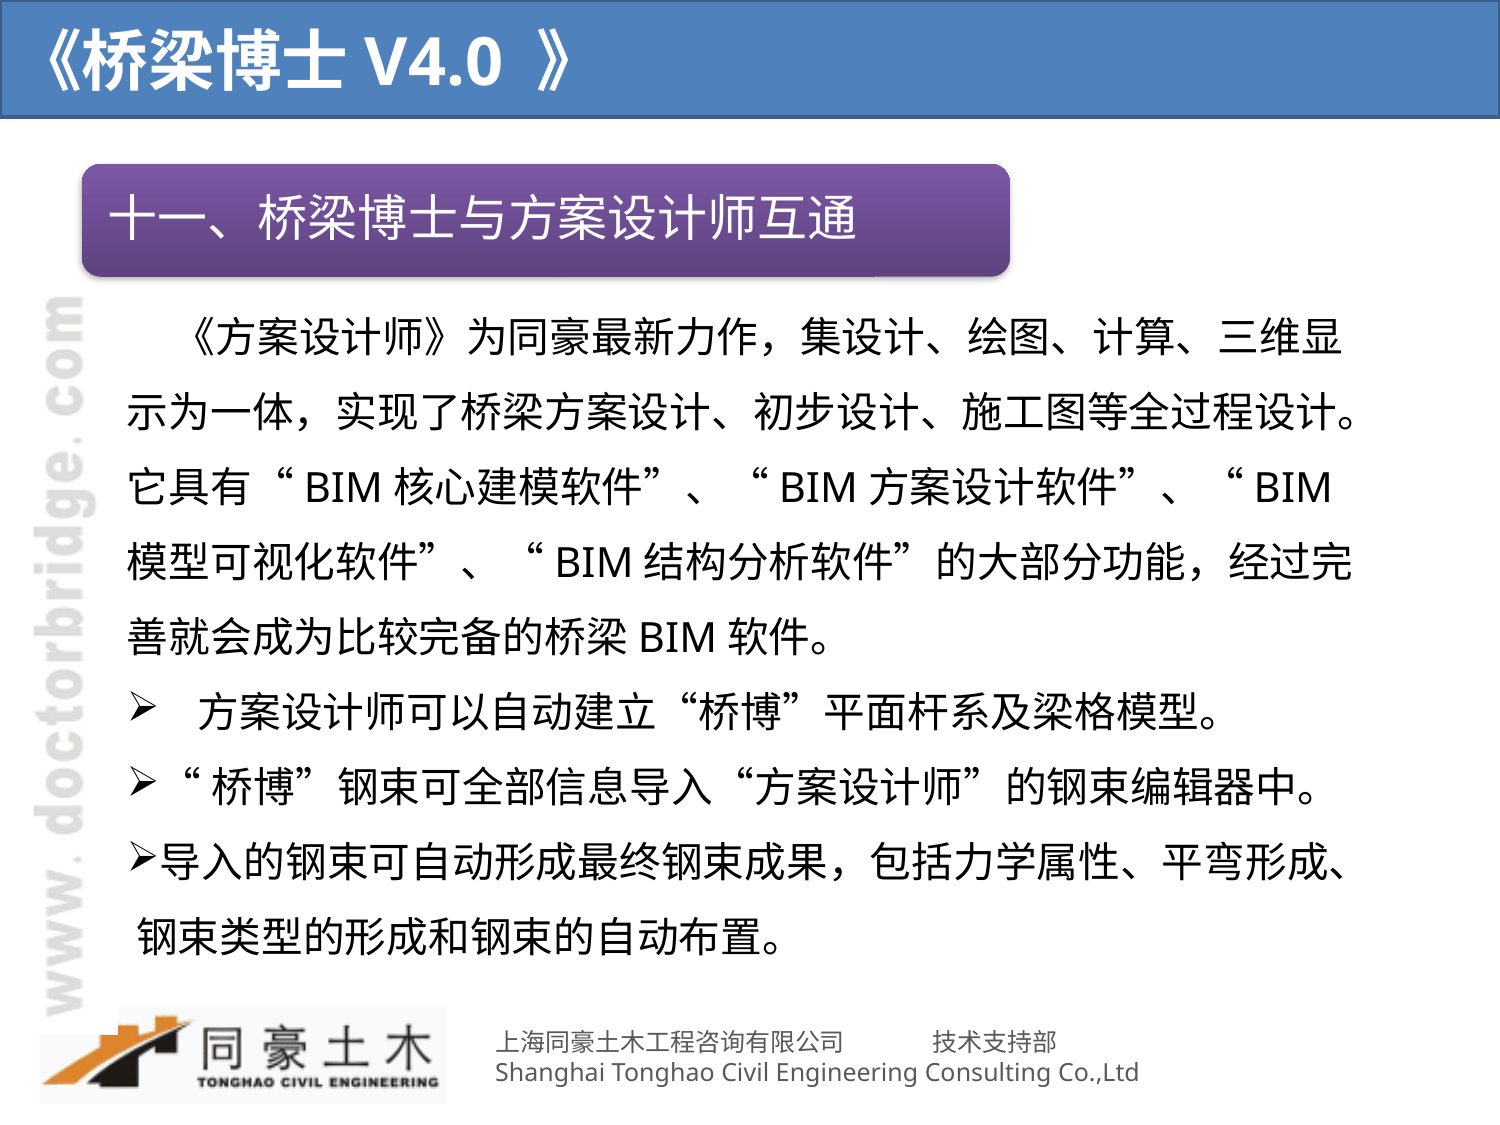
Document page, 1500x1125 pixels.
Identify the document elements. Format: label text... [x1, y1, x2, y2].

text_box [81, 163, 1011, 299]
picture [5, 290, 446, 1104]
text_box 《桥梁博士V4.0 》 [0, 0, 1500, 119]
text_box 《方案设计师》为同豪最新力作，集设计、绘图、计算、三维显示为一体，实现了桥梁方案设计、初步设计、施工图等全过程设计。它具有“BIM核心建模软件”、“BIM方案设计软件”、“BIM模型可视化软件”、“BIM结构分析软件”的大部分功能，经过完善就会成为比较完备的桥梁BIM软件。 方案设计师可以自动建立“桥博”平面杆系及梁格模型。 “桥博”钢束可全部信息导入“方案设计师”的钢束编辑器中。 导入的钢束可自动形成最终钢束成果，包括力学属性、平弯形成、 钢束类型的形成和钢束的自动布置。 [122, 278, 1388, 969]
text_box 上海同豪土木工程咨询有限公司 技术支持部 Shanghai Tonghao Civil Engineering Consulting Co.,Ltd [480, 1019, 1442, 1095]
